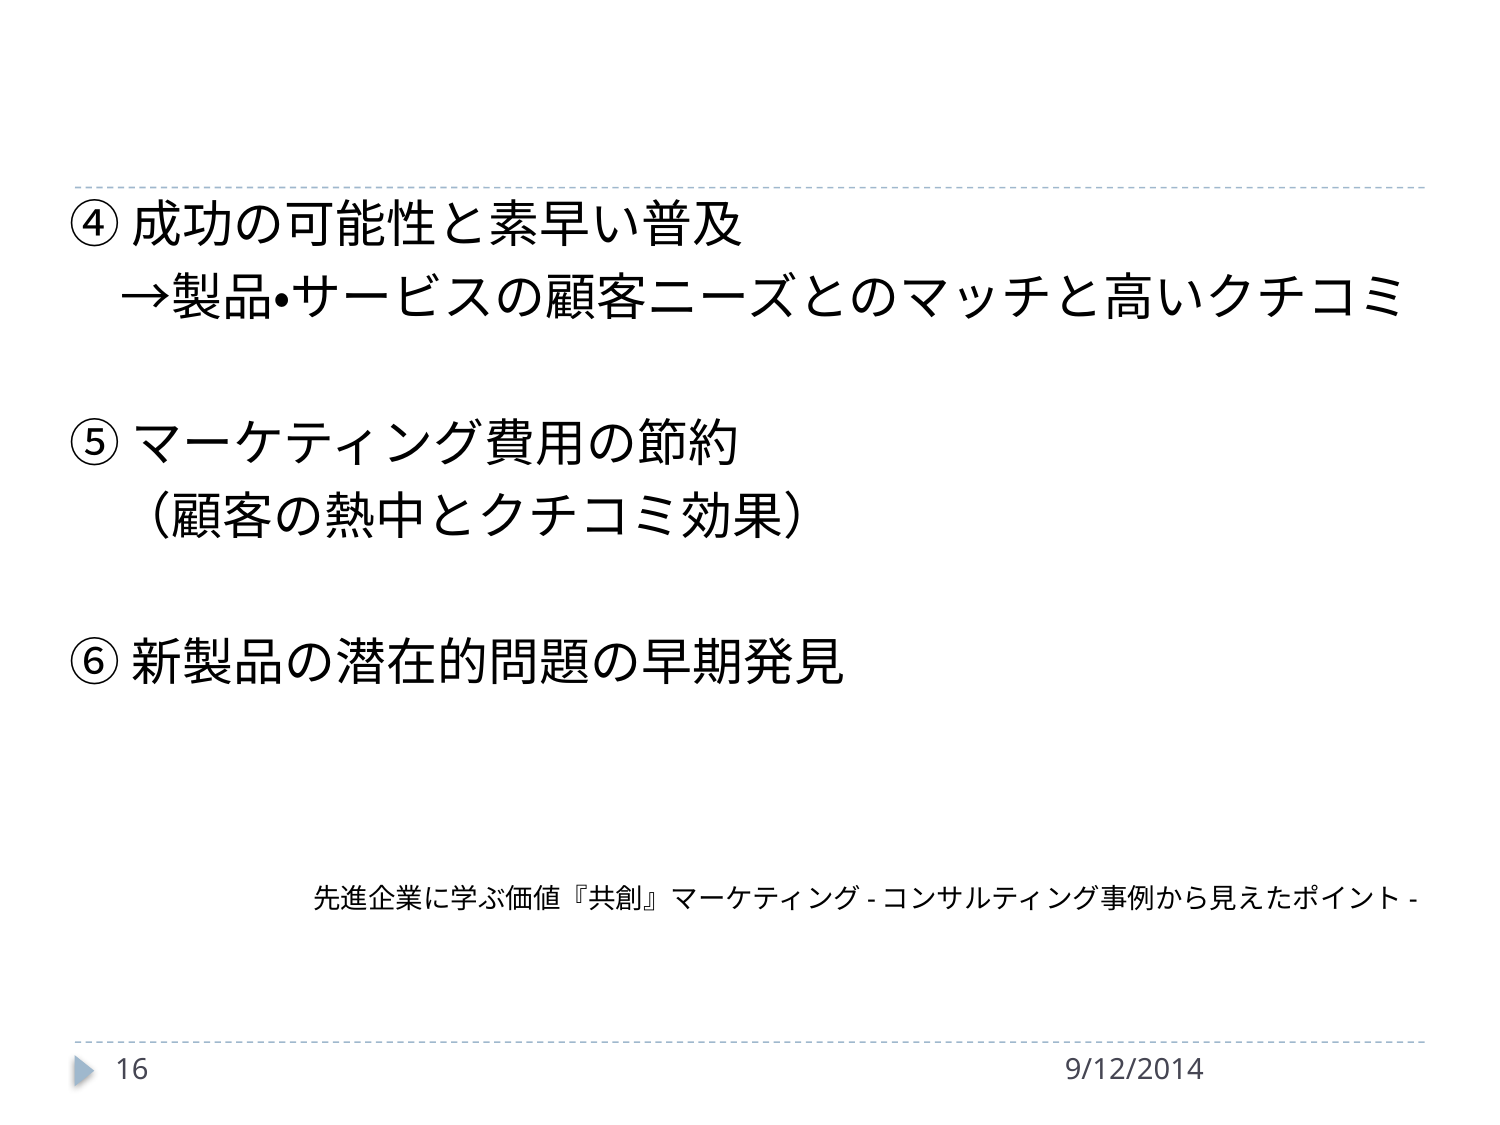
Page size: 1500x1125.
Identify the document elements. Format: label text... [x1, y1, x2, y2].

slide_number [1050, 1042, 1426, 1103]
list ④成功の可能性と素早い普及 →製品・サービスの顧客ニーズとのマッチと高いクチコミ ⑤マーケティング費用の節約 （顧客の熱中とクチコミ効果） ⑥新製品の潜在的問題の早期発見 先進企業に学ぶ価値『共創』マーケティング-コンサルティング事例から見えたポイント- [54, 184, 1438, 1014]
slide_number 16 [100, 1042, 426, 1103]
